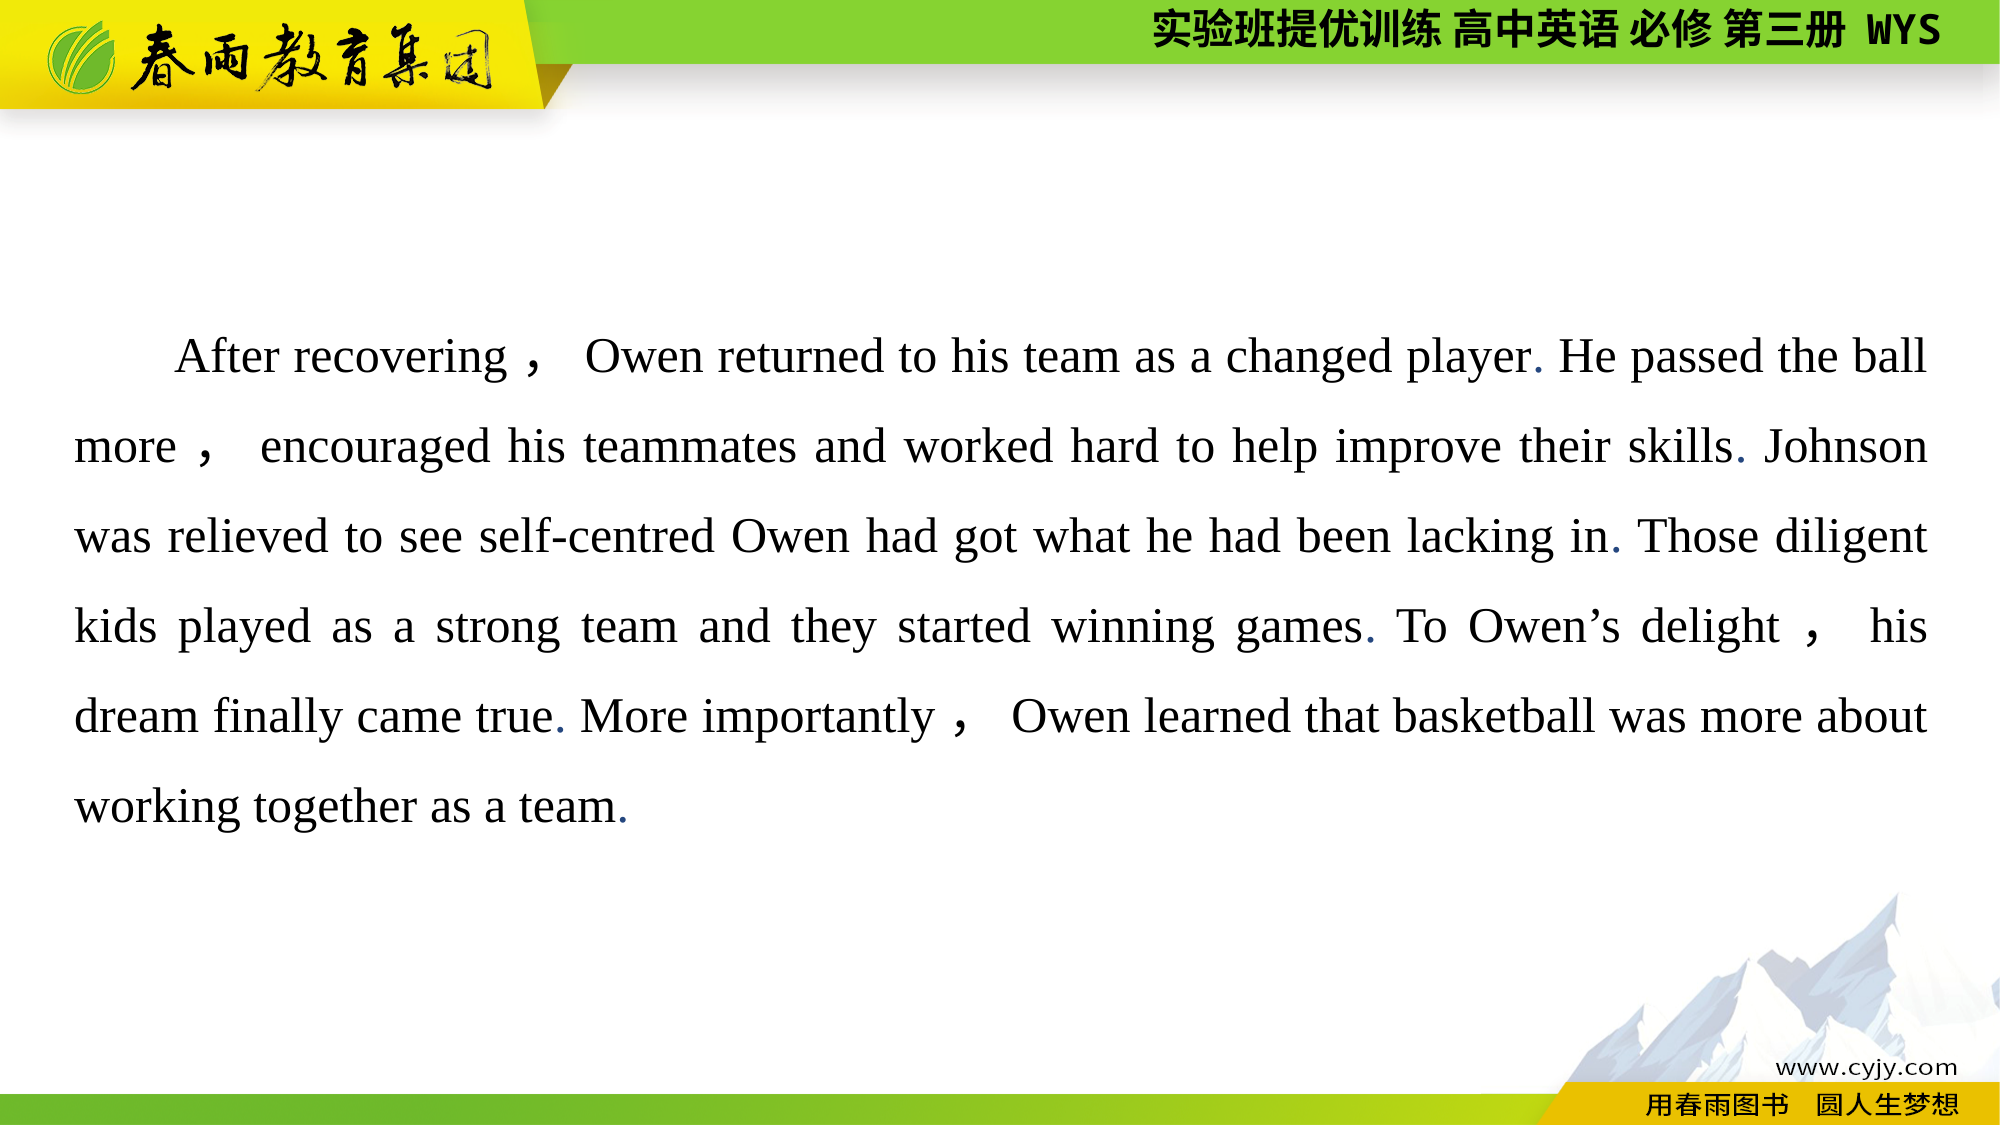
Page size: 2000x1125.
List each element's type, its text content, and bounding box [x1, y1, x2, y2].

picture [0, 0, 2000, 1125]
list After recovering，Owen returned to his team as a changed player. He passed the ball more，encouraged his teammates and worked hard to help improve their skills. Johnson was relieved to see self-centred Owen had got what he had been lacking in. Those diligent kids played as a strong team and they started winning games. To Owen’s delight，his dream finally came true. More importantly，Owen learned that basketball was more about working together as a team. [59, 284, 1944, 835]
